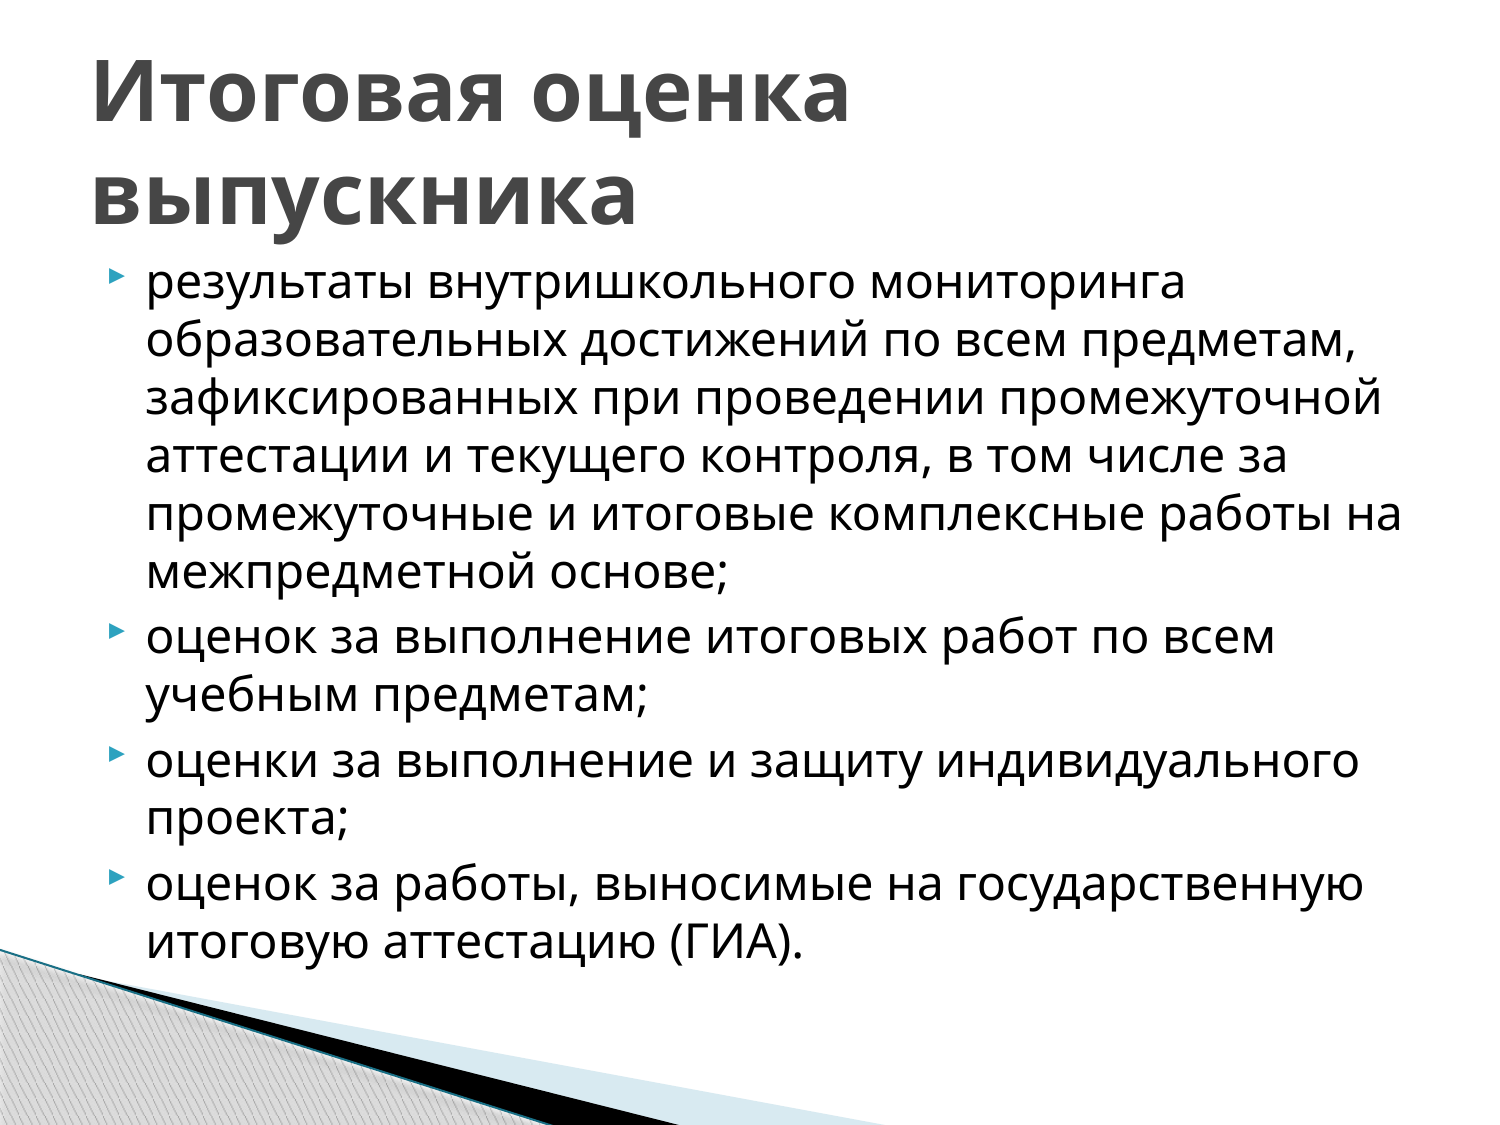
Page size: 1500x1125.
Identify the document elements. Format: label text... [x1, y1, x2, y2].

list результаты внутришкольного мониторинга образовательных достижений по всем предметам, зафиксированных при проведении промежуточной аттестации и текущего контроля, в том числе за промежуточные и итоговые комплексные работы на межпредметной основе; оценок за выполнение итоговых работ по всем учебным предметам; оценки за выполнение и защиту индивидуального проекта; оценок за работы, выносимые на государственную итоговую аттестацию (ГИА). [75, 243, 1425, 986]
title Итоговая оценка выпускника [75, 45, 1425, 233]
